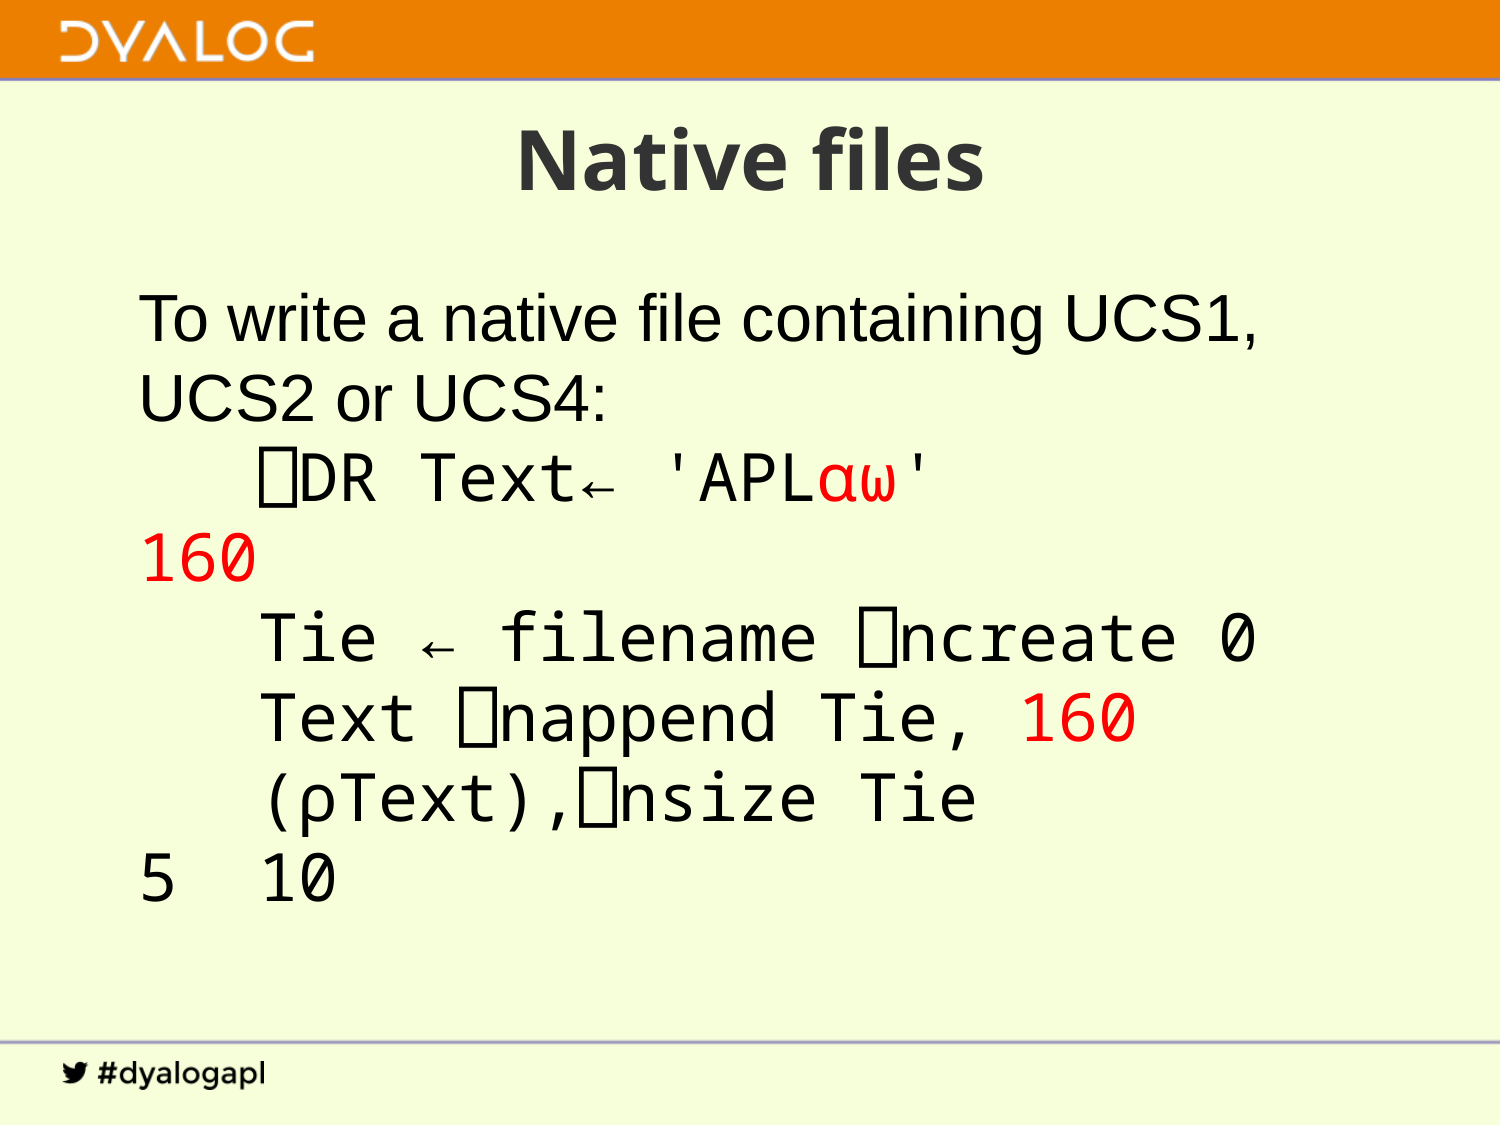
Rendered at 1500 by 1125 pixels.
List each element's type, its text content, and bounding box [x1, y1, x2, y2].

subtitle To write a native file containing UCS1, UCS2 or UCS4: ⎕DR Text← 'APL⍺⍵' 160 Tie ← filename ⎕ncreate 0 Text ⎕nappend Tie, 160 (⍴Text),⎕nsize Tie 5 10 [123, 267, 1412, 902]
title Native files [112, 99, 1388, 268]
picture [0, 0, 1500, 1125]
